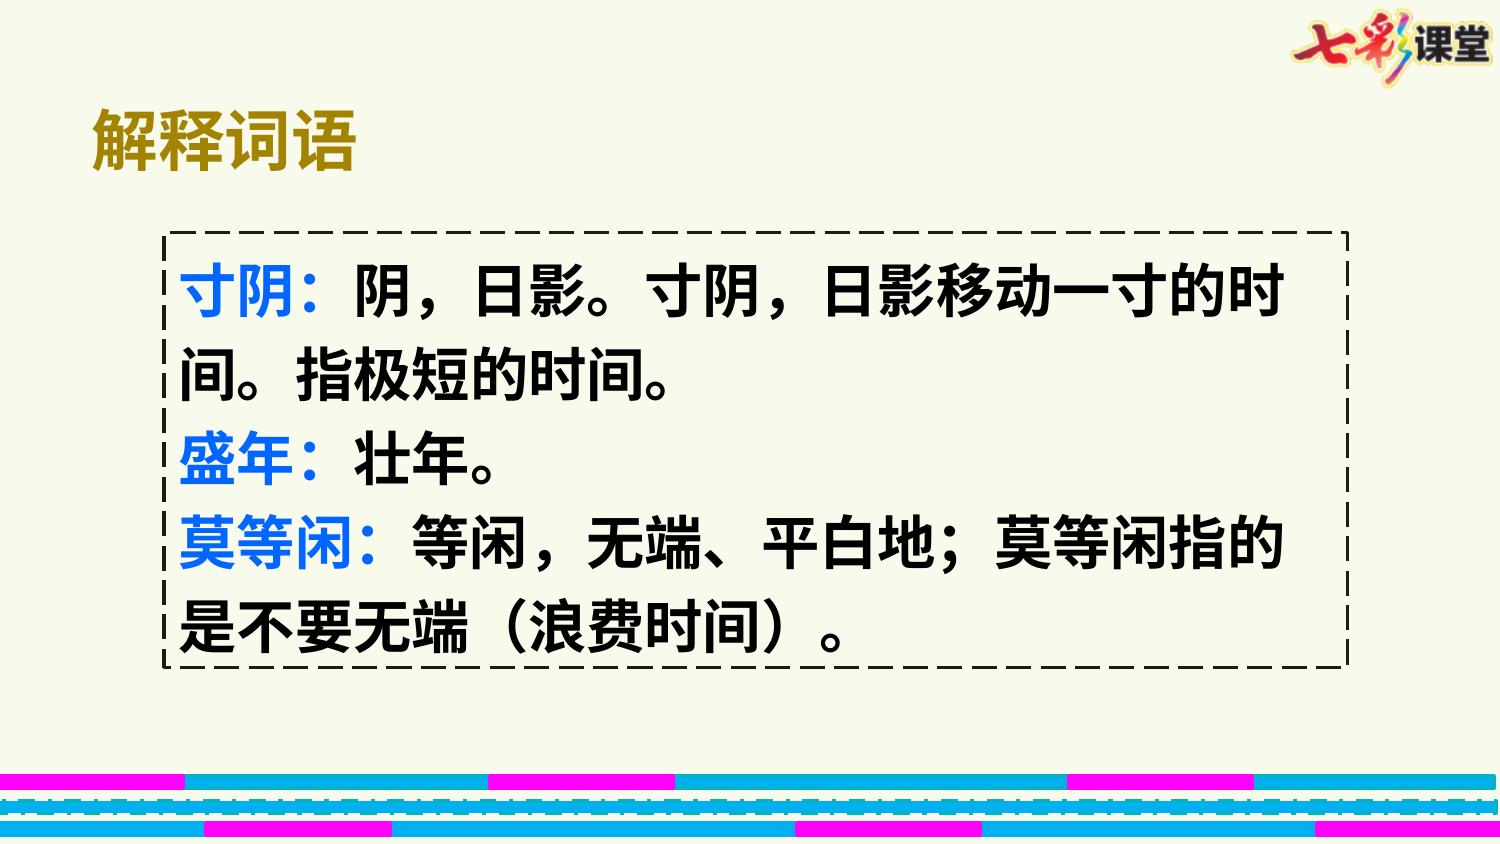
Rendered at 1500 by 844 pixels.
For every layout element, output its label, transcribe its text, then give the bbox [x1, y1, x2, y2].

text_box 解释词语 [76, 91, 394, 186]
text_box 寸阴：阴，日影。寸阴，日影移动一寸的时间。指极短的时间。 盛年：壮年。 莫等闲：等闲，无端、平白地；莫等闲指的是不要无端（浪费时间）。 [163, 232, 1348, 668]
picture [1289, 8, 1495, 89]
